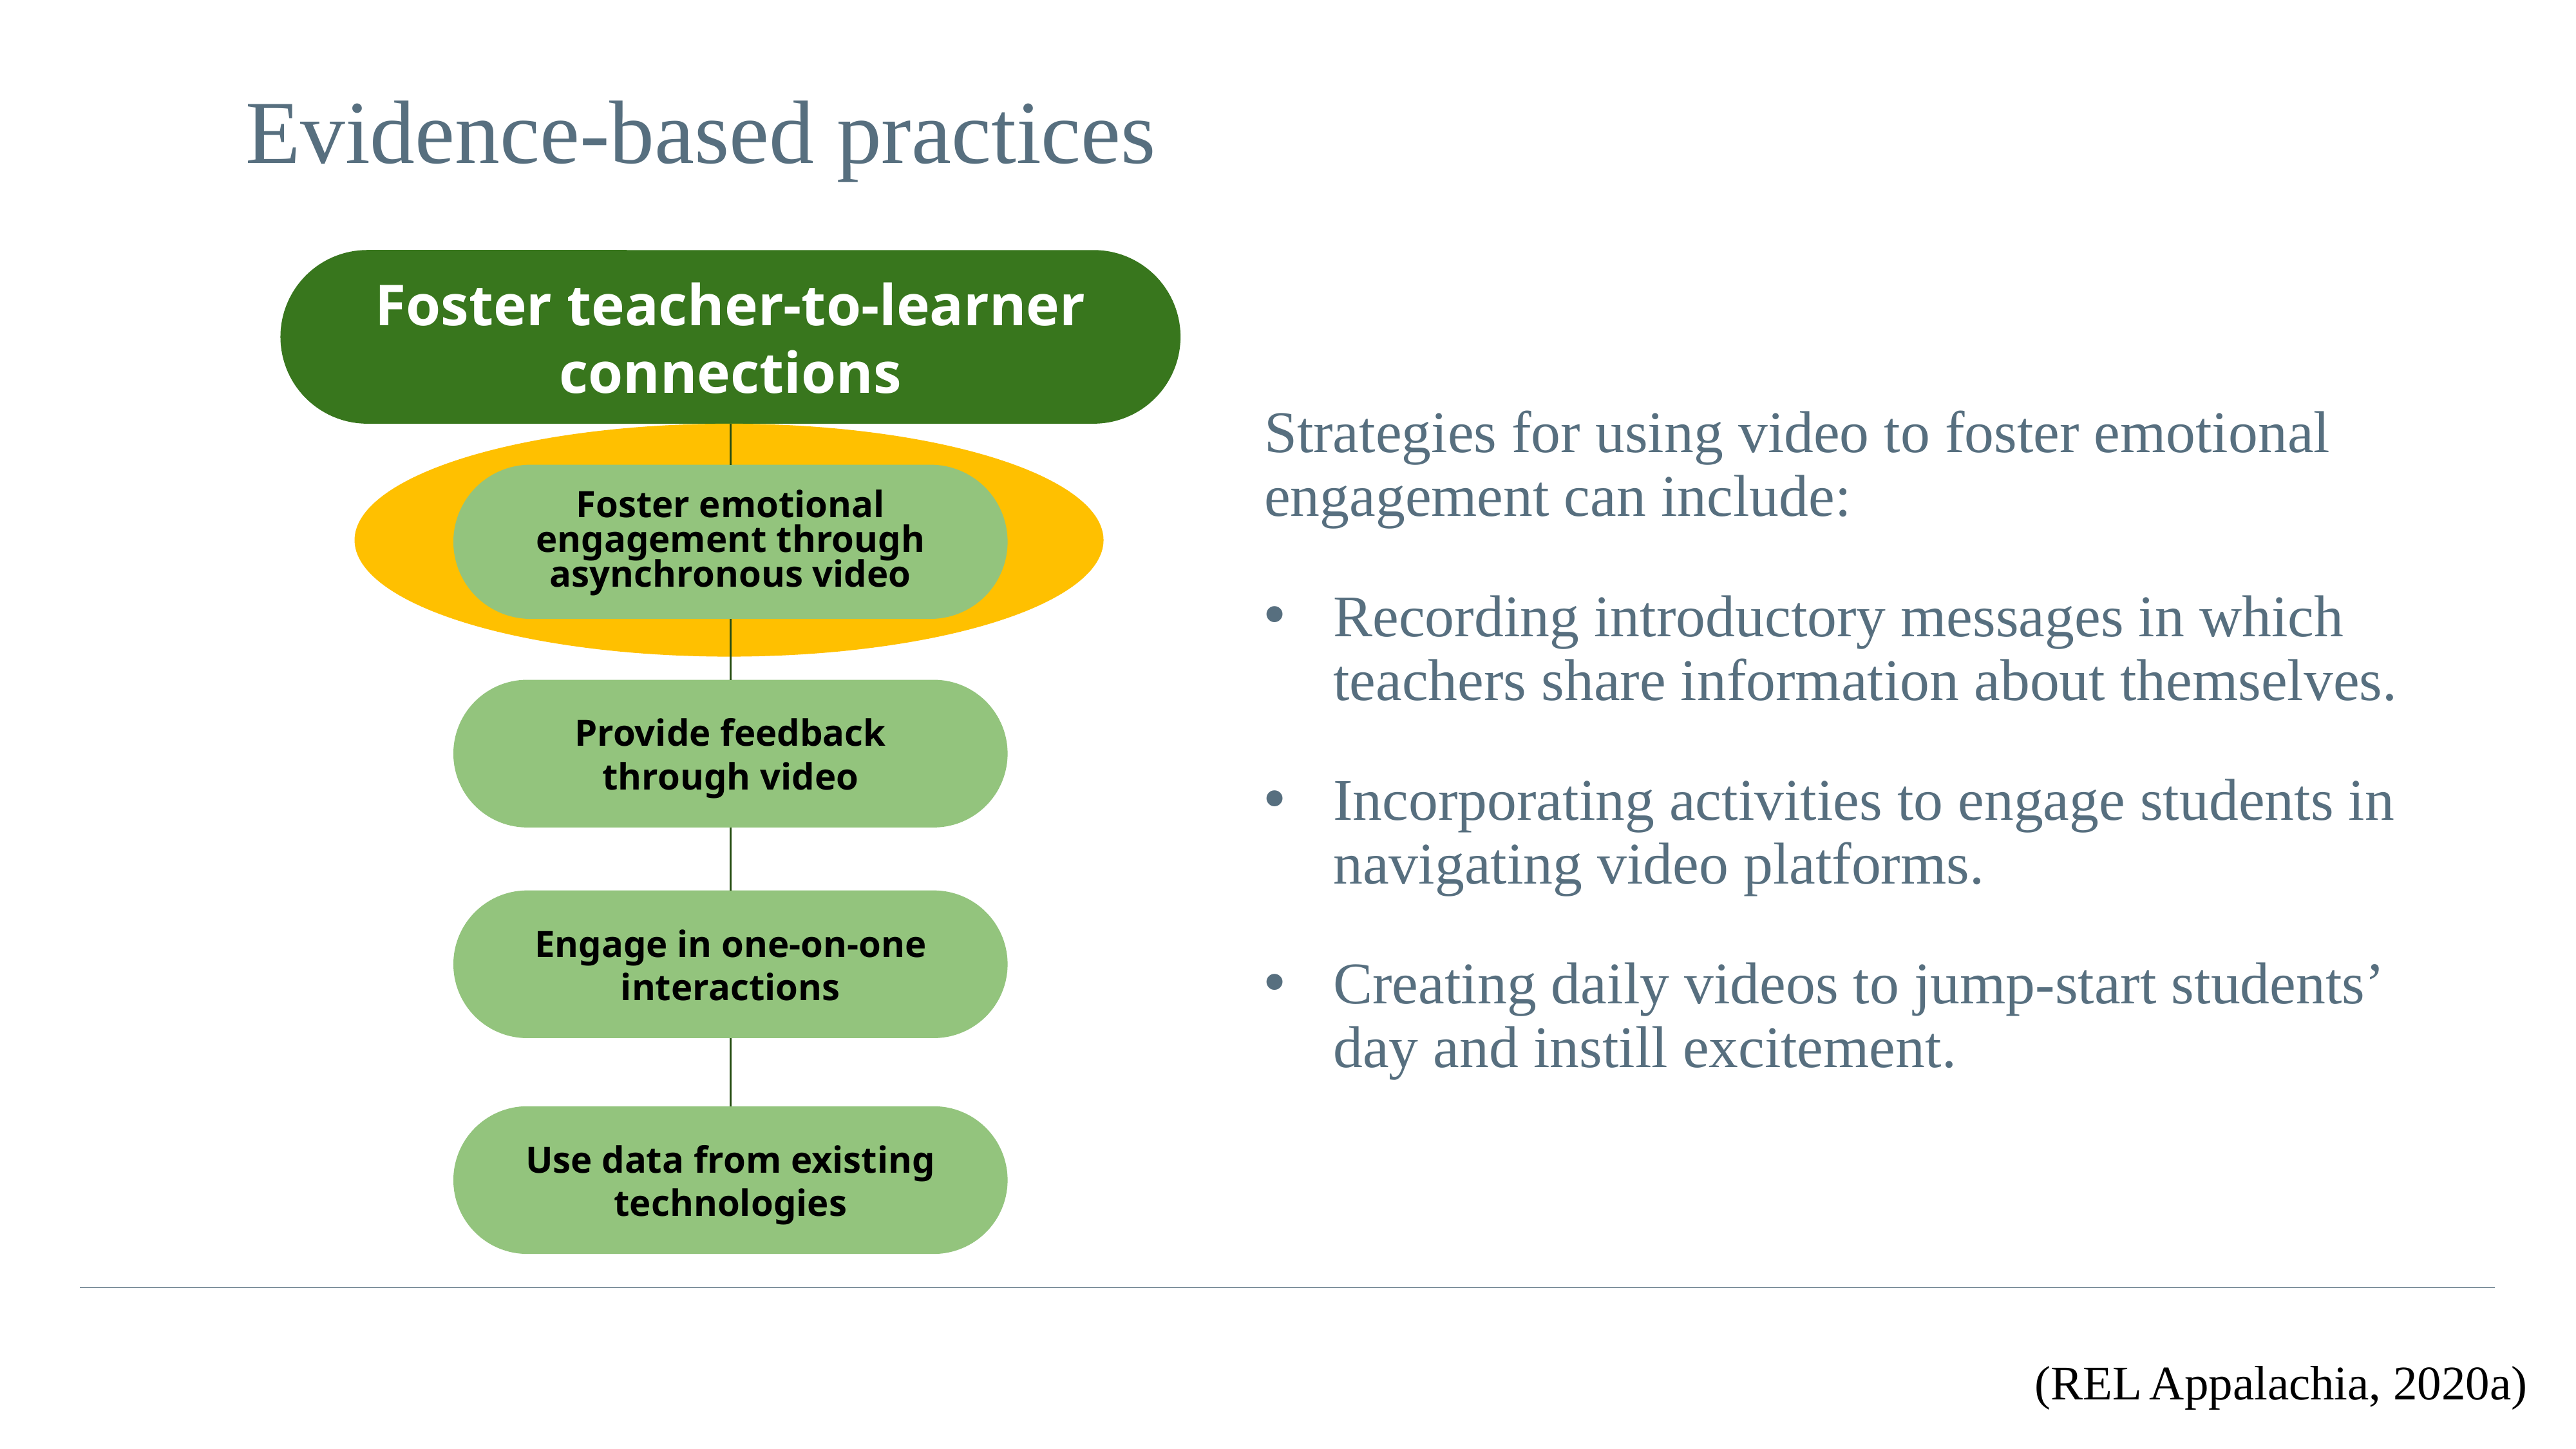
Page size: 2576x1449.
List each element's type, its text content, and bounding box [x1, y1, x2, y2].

title Evidence-based practices-1 [100, 68, 1377, 197]
text_box Provide feedback through video [453, 679, 1008, 828]
text_box [354, 423, 1104, 657]
list Strategies for using video to foster emotional engagement can include: Recording introductory messages in which teachers share information about themselves. Incorporating activities to engage students in navigating video platforms. Creating daily videos to jump-start students’ day and instill excitement. [1255, 397, 2456, 1201]
text_box (REL Appalachia, 2020a) [1173, 1341, 2537, 1419]
text_box Use data from existing technologies [453, 1106, 1008, 1255]
text_box Engage in one-on-one interactions [453, 890, 1008, 1038]
text_box Foster emotional engagement through asynchronous video [453, 464, 1008, 620]
text_box Foster teacher-to-learner connections [280, 250, 1181, 424]
